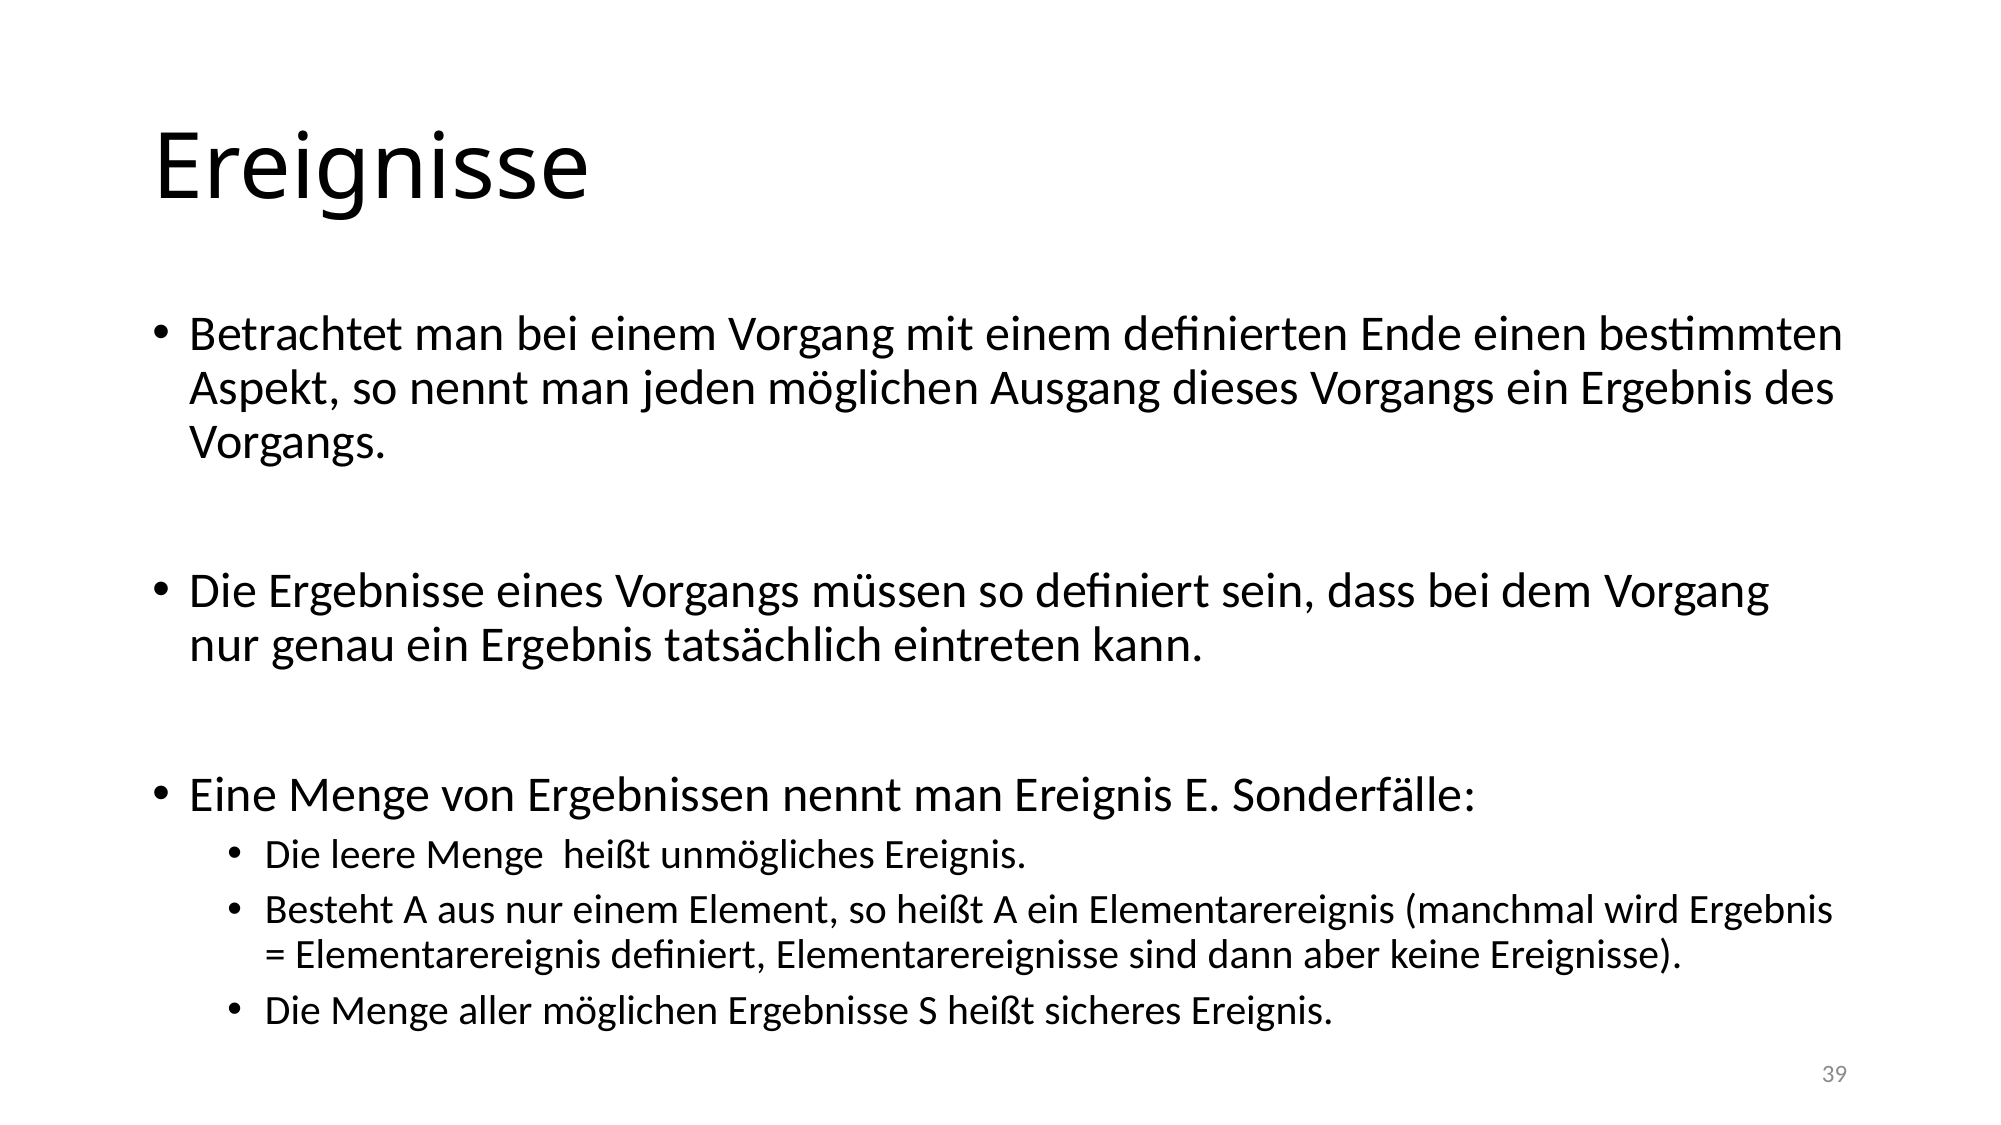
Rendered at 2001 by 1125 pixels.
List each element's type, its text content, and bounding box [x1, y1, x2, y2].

title Ereignisse [137, 59, 1882, 278]
slide_number 39 [1412, 1042, 1863, 1103]
